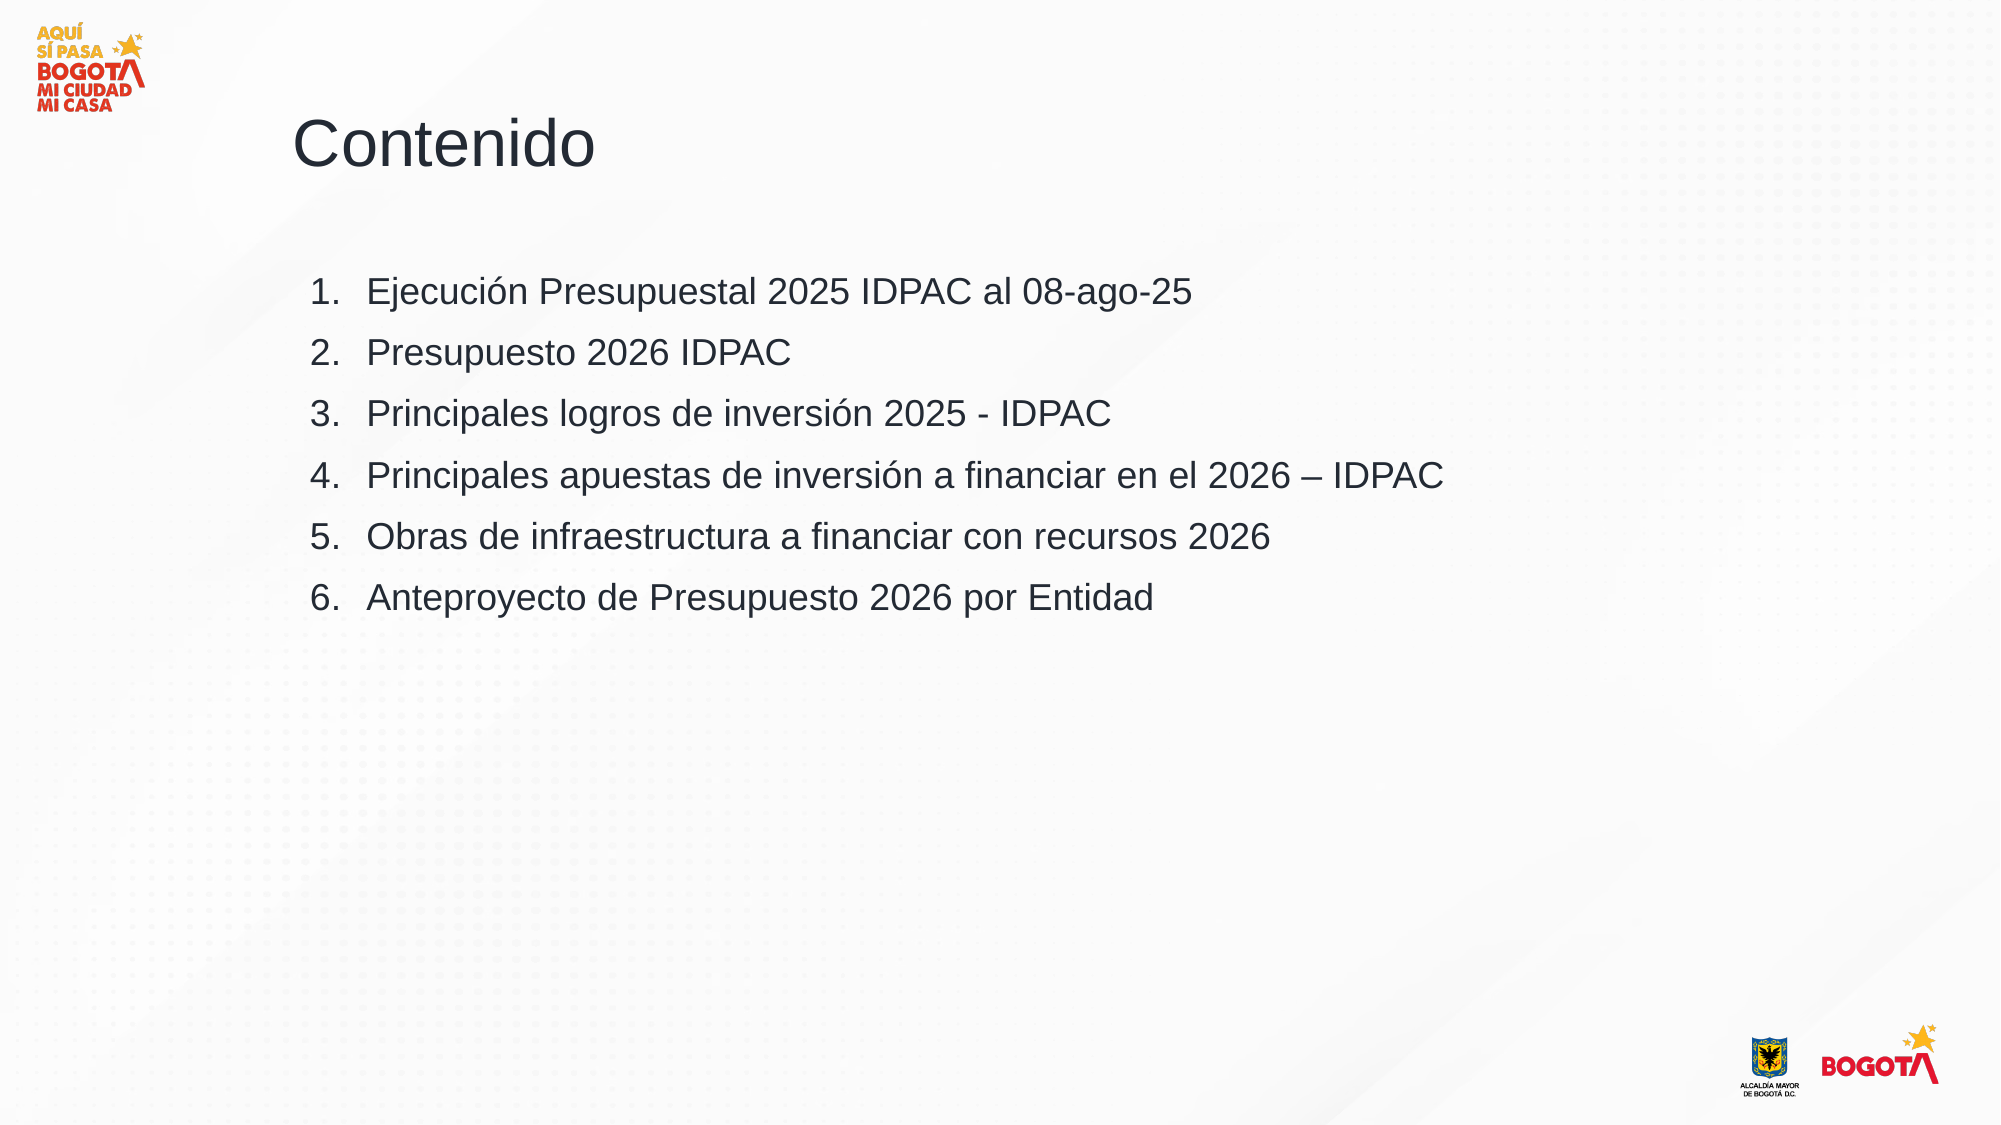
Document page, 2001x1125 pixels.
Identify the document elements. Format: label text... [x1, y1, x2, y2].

title Contenido [278, 101, 1021, 207]
picture [1740, 1024, 1939, 1097]
picture [37, 22, 145, 112]
list Ejecución Presupuestal 2025 IDPAC al 08-ago-25 Presupuesto 2026 IDPAC Principales logros de inversión 2025 - IDPAC Principales apuestas de inversión a financiar en el 2026 – IDPAC Obras de infraestructura a financiar con recursos 2026 Anteproyecto de Presupuesto 2026 por Entidad [295, 264, 1777, 636]
